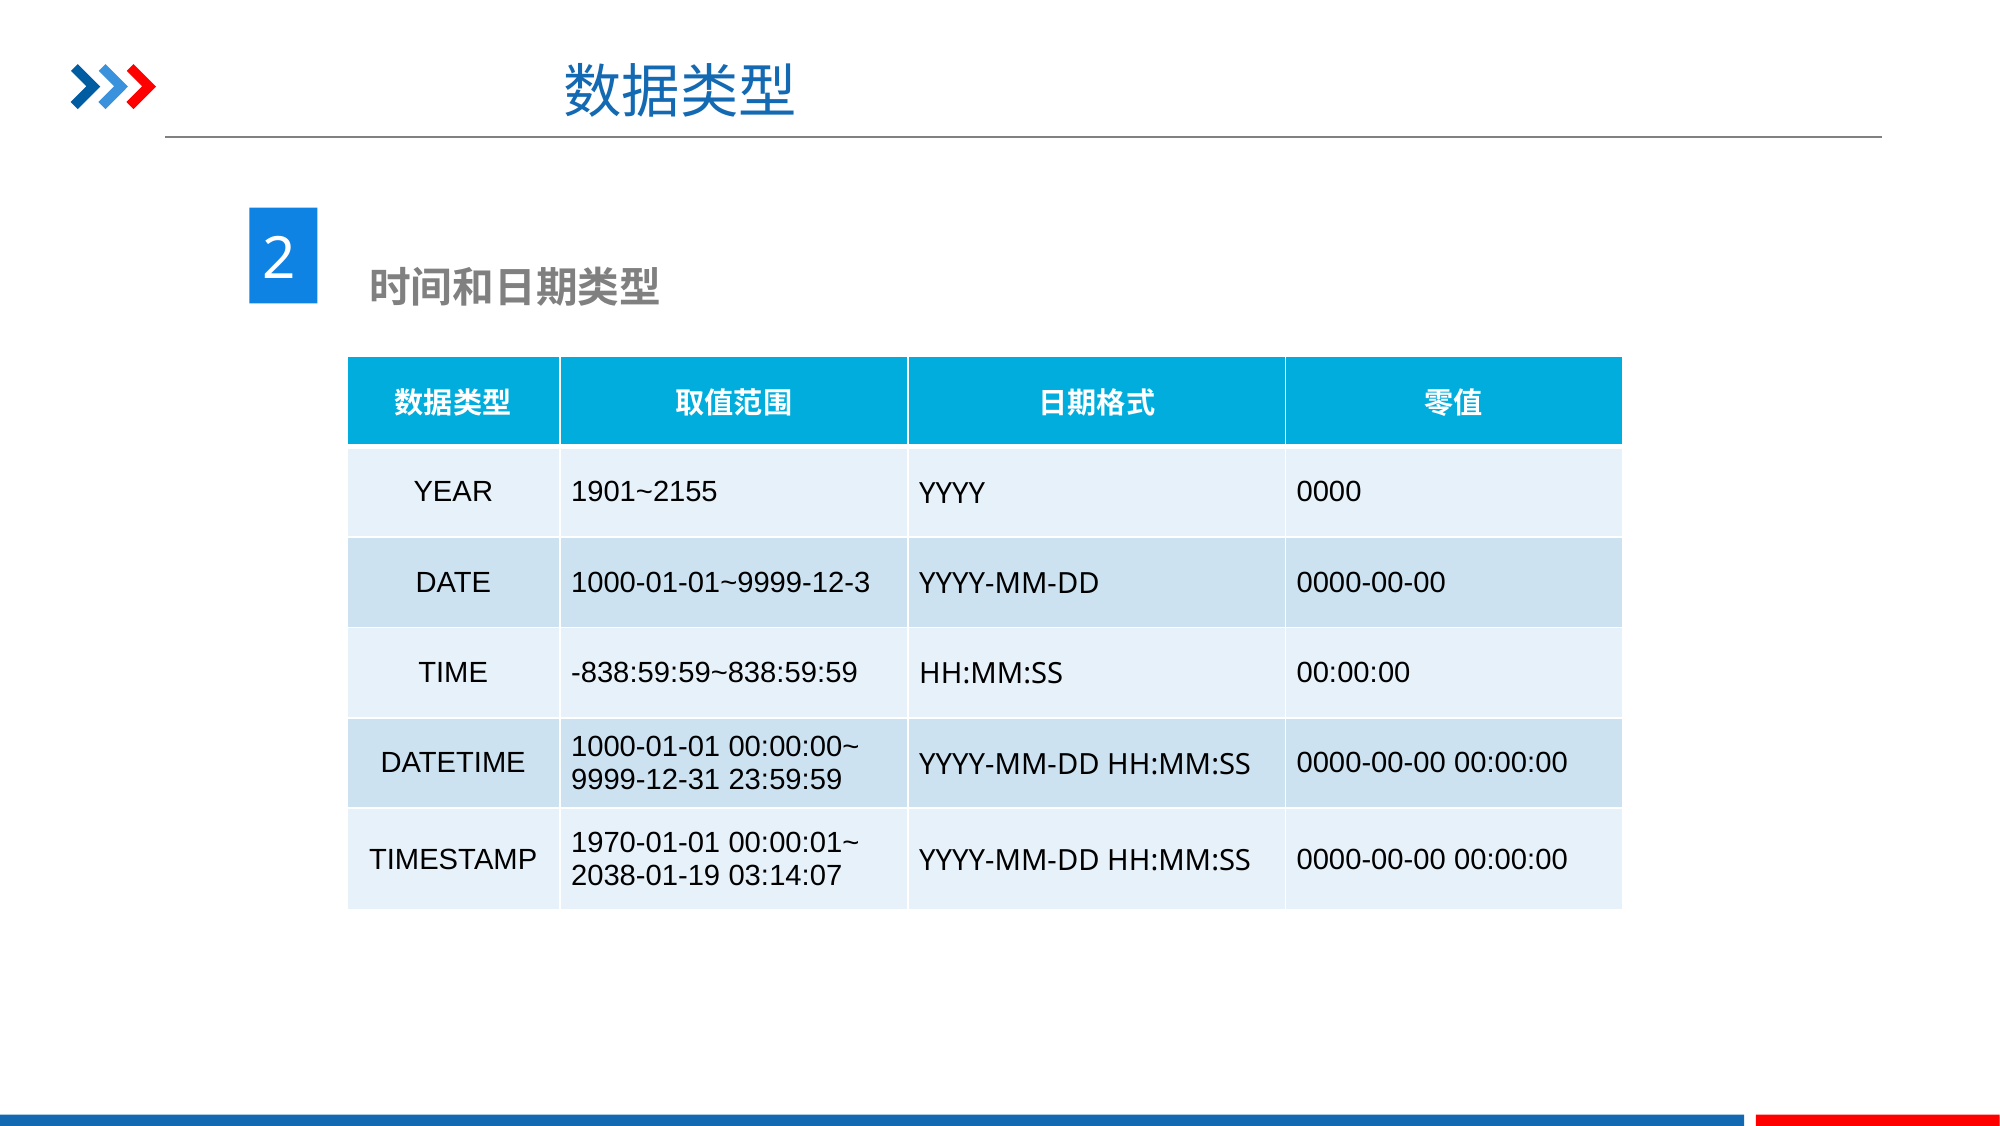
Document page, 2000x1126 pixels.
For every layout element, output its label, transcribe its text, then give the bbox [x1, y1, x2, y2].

table_cell TIME [348, 628, 559, 717]
title 数据类型 [521, 25, 1296, 153]
table_cell 1901~2155 [561, 449, 907, 536]
table_cell YYYY-MM-DD HH:MM:SS [909, 719, 1285, 807]
table_header 日期格式 [909, 357, 1285, 444]
table_cell 1000-01-01~9999-12-3 [561, 538, 907, 627]
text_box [249, 207, 318, 304]
table_cell YYYY-MM-DD HH:MM:SS [909, 809, 1285, 909]
table_cell 1000-01-01 00:00:00~ 9999-12-31 23:59:59 [561, 719, 907, 807]
table_cell 00:00:00 [1286, 628, 1622, 717]
table_cell YEAR [348, 449, 559, 536]
table_cell DATETIME [348, 719, 559, 807]
table_cell 0000-00-00 [1286, 538, 1622, 627]
table_cell 0000-00-00 00:00:00 [1286, 719, 1622, 807]
table_header 数据类型 [348, 357, 559, 444]
table_cell YYYY [909, 449, 1285, 536]
table_cell 0000-00-00 00:00:00 [1286, 809, 1622, 909]
table_header 零值 [1286, 357, 1622, 444]
table_cell TIMESTAMP [348, 809, 559, 909]
table_cell DATE [348, 538, 559, 627]
table_cell HH:MM:SS [909, 628, 1285, 717]
table_cell YYYY-MM-DD [909, 538, 1285, 627]
table_cell 1970-01-01 00:00:01~ 2038-01-19 03:14:07 [561, 809, 907, 909]
table_header 取值范围 [561, 357, 907, 444]
table_cell -838:59:59~838:59:59 [561, 628, 907, 717]
text_box 时间和日期类型 [319, 245, 1092, 380]
table_cell 0000 [1286, 449, 1622, 536]
